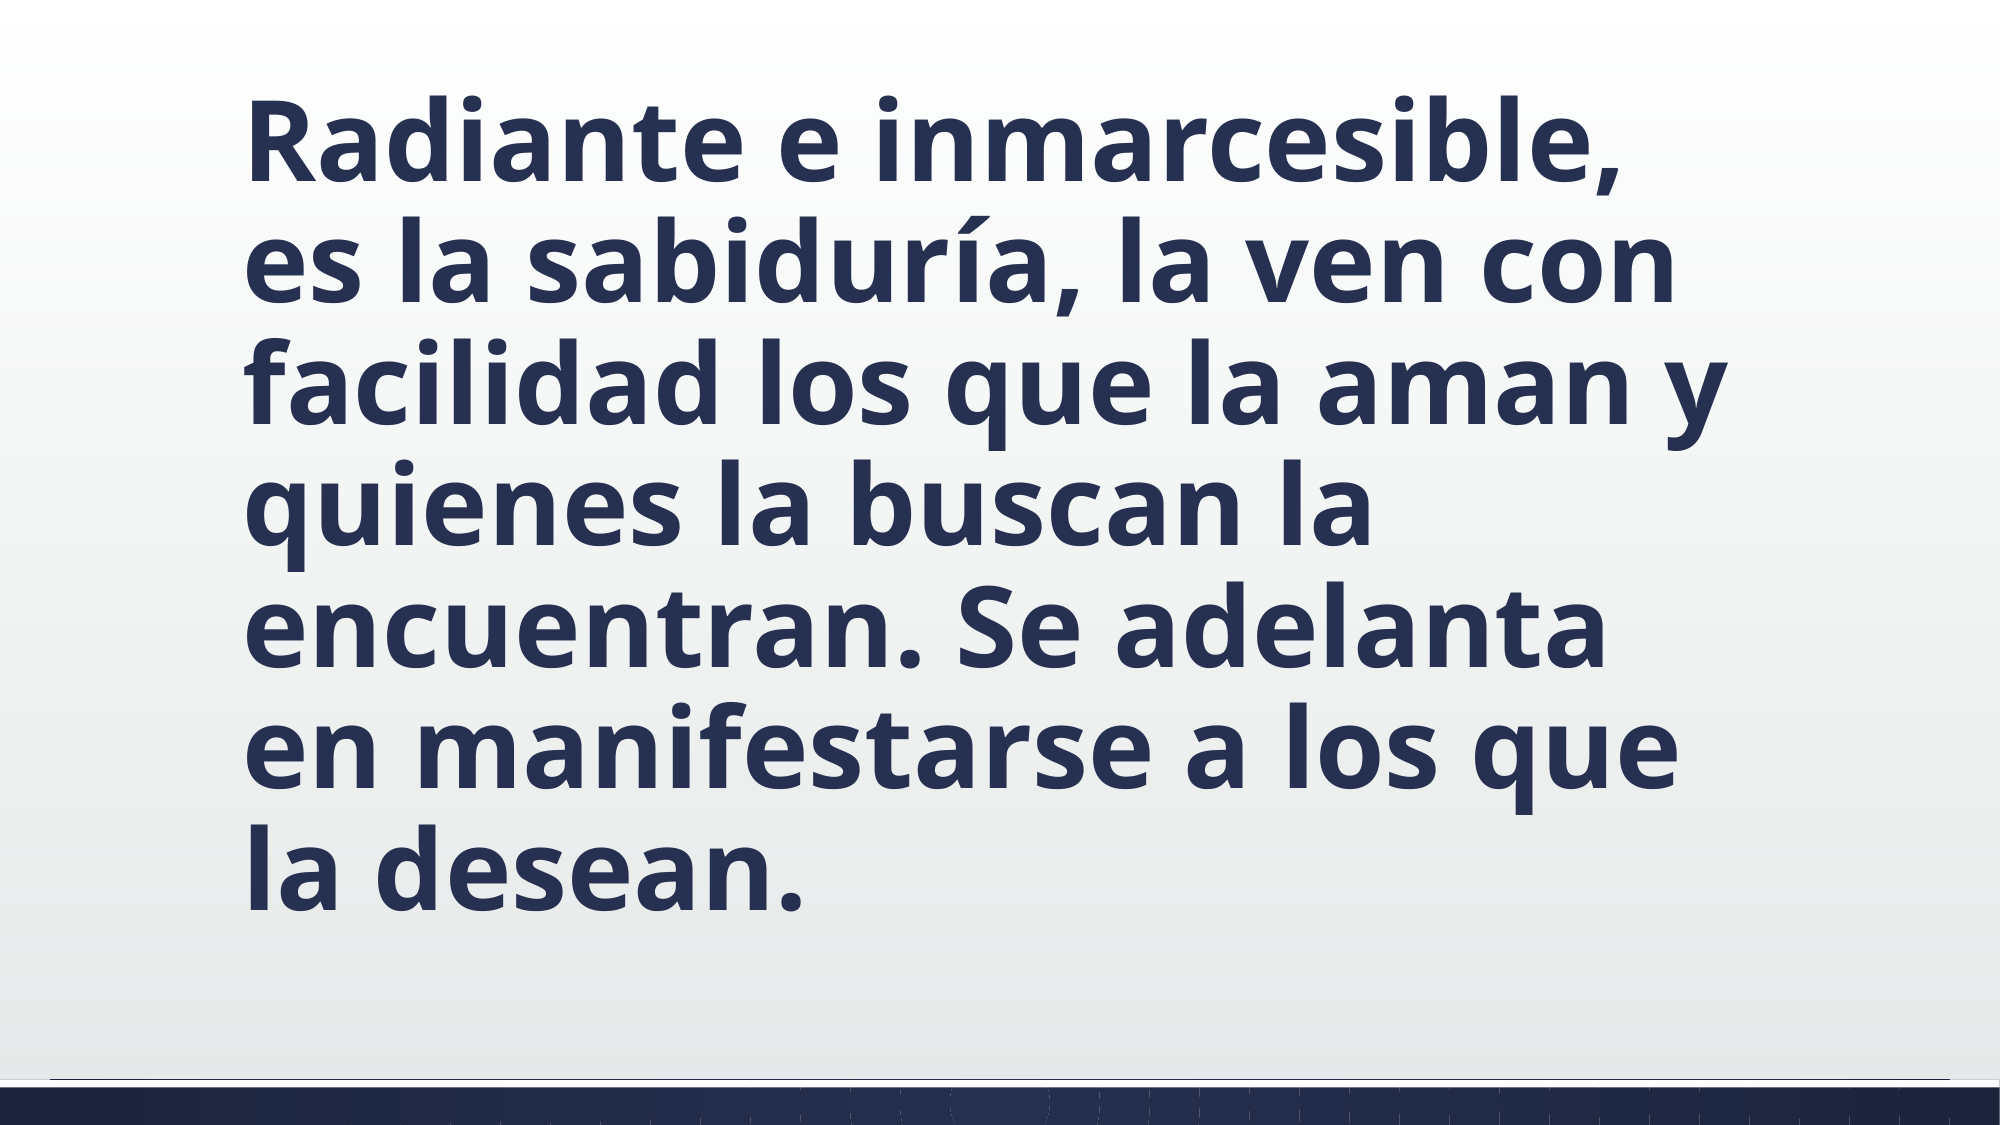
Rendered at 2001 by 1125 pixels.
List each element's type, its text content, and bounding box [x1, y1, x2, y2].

list Radiante e inmarcesible, es la sabiduría, la ven con facilidad los que la aman y quienes la buscan la encuentran. Se adelanta en manifestarse a los que la desean. [219, 76, 1780, 990]
